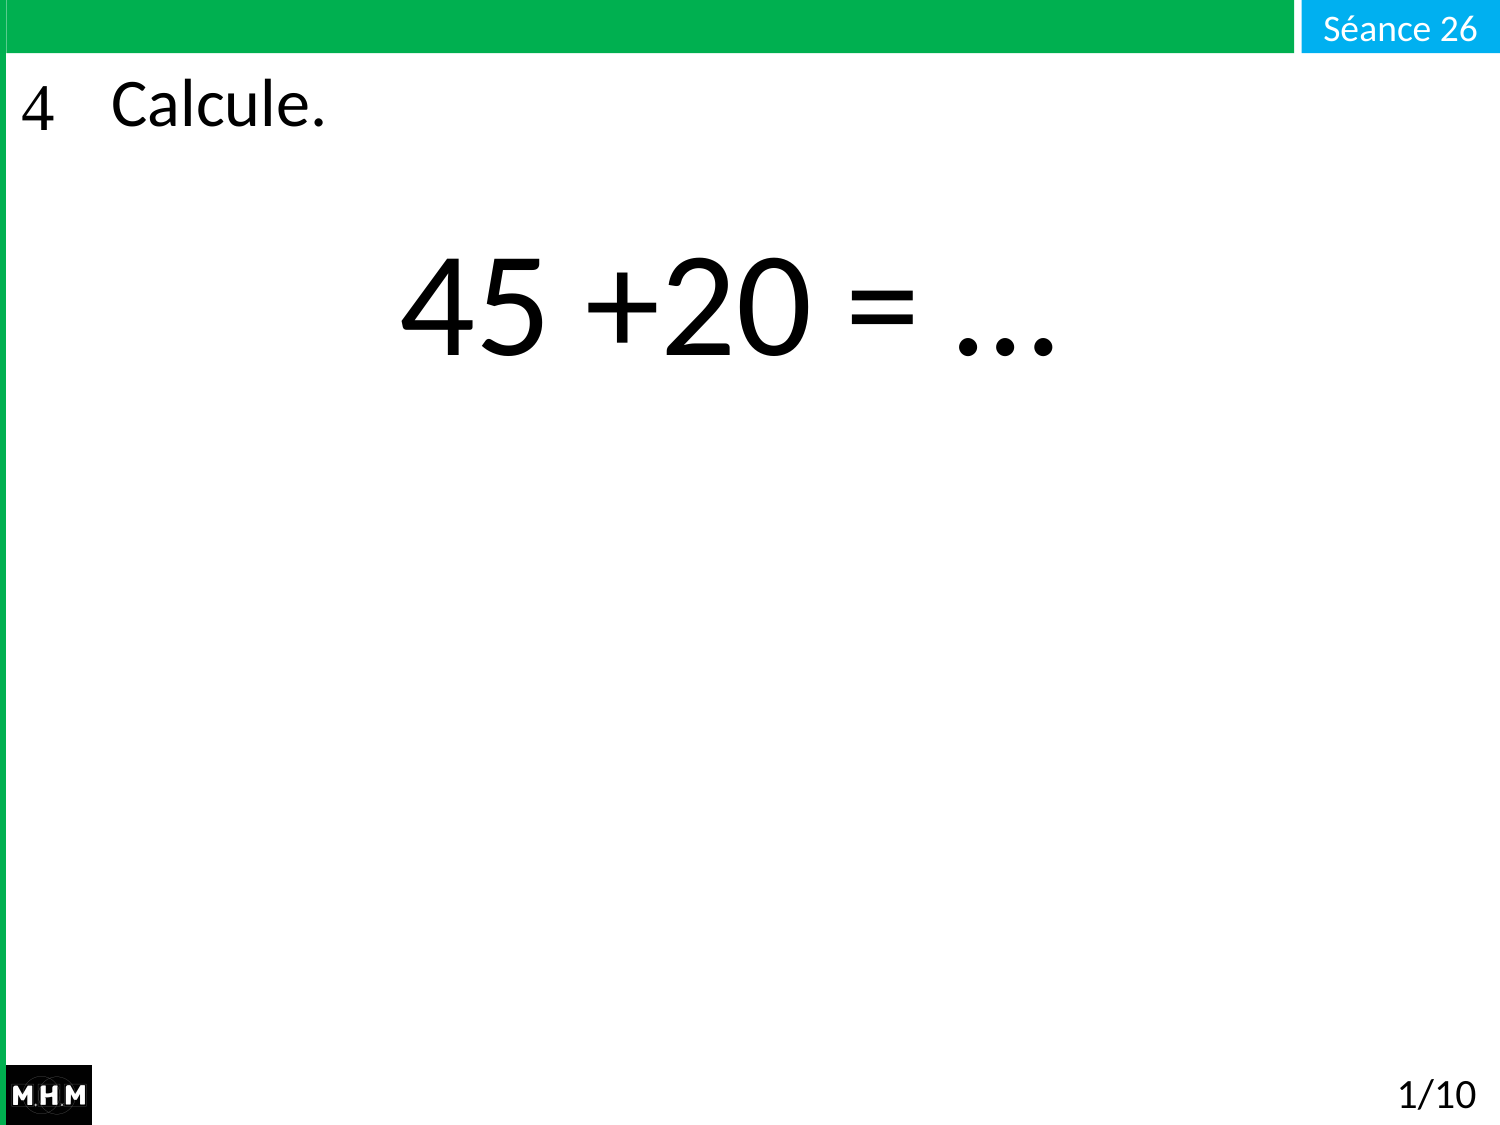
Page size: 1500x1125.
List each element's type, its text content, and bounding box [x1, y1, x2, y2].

list 1/10 [1373, 1064, 1500, 1125]
picture [6, 1065, 92, 1125]
title Calcule. [96, 60, 1391, 150]
text_box 45 +20 = … [385, 197, 1254, 393]
